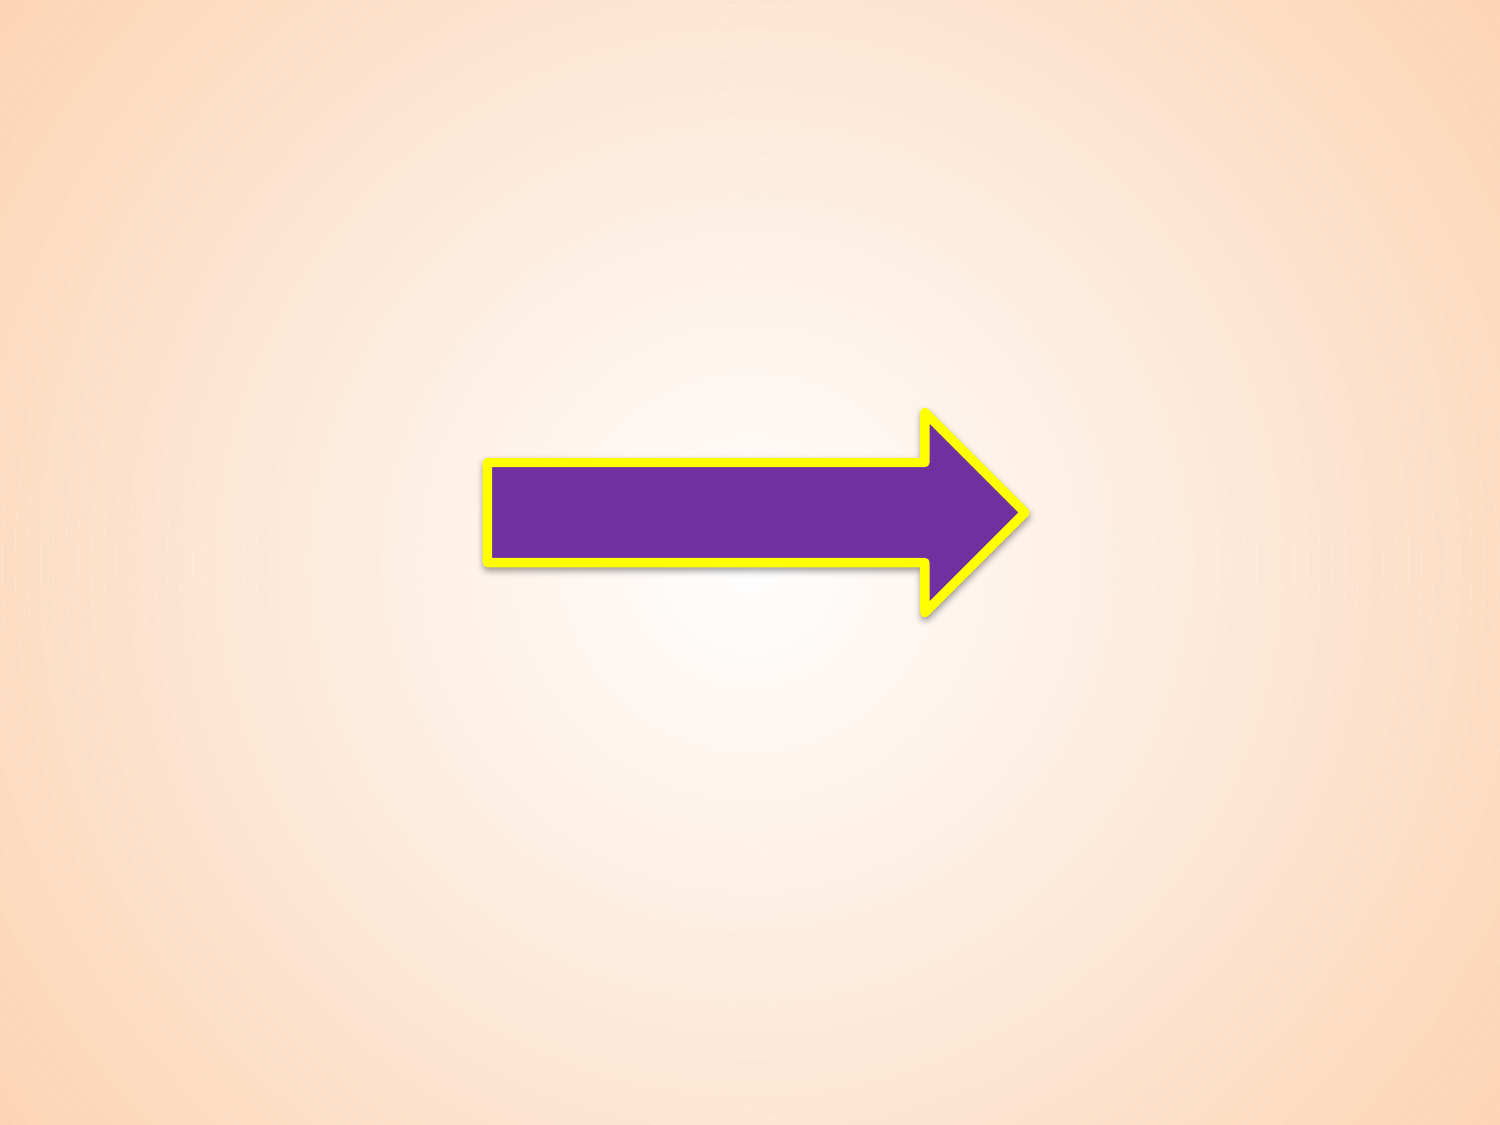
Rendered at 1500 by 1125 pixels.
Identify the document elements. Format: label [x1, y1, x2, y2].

text_box [486, 411, 1026, 614]
